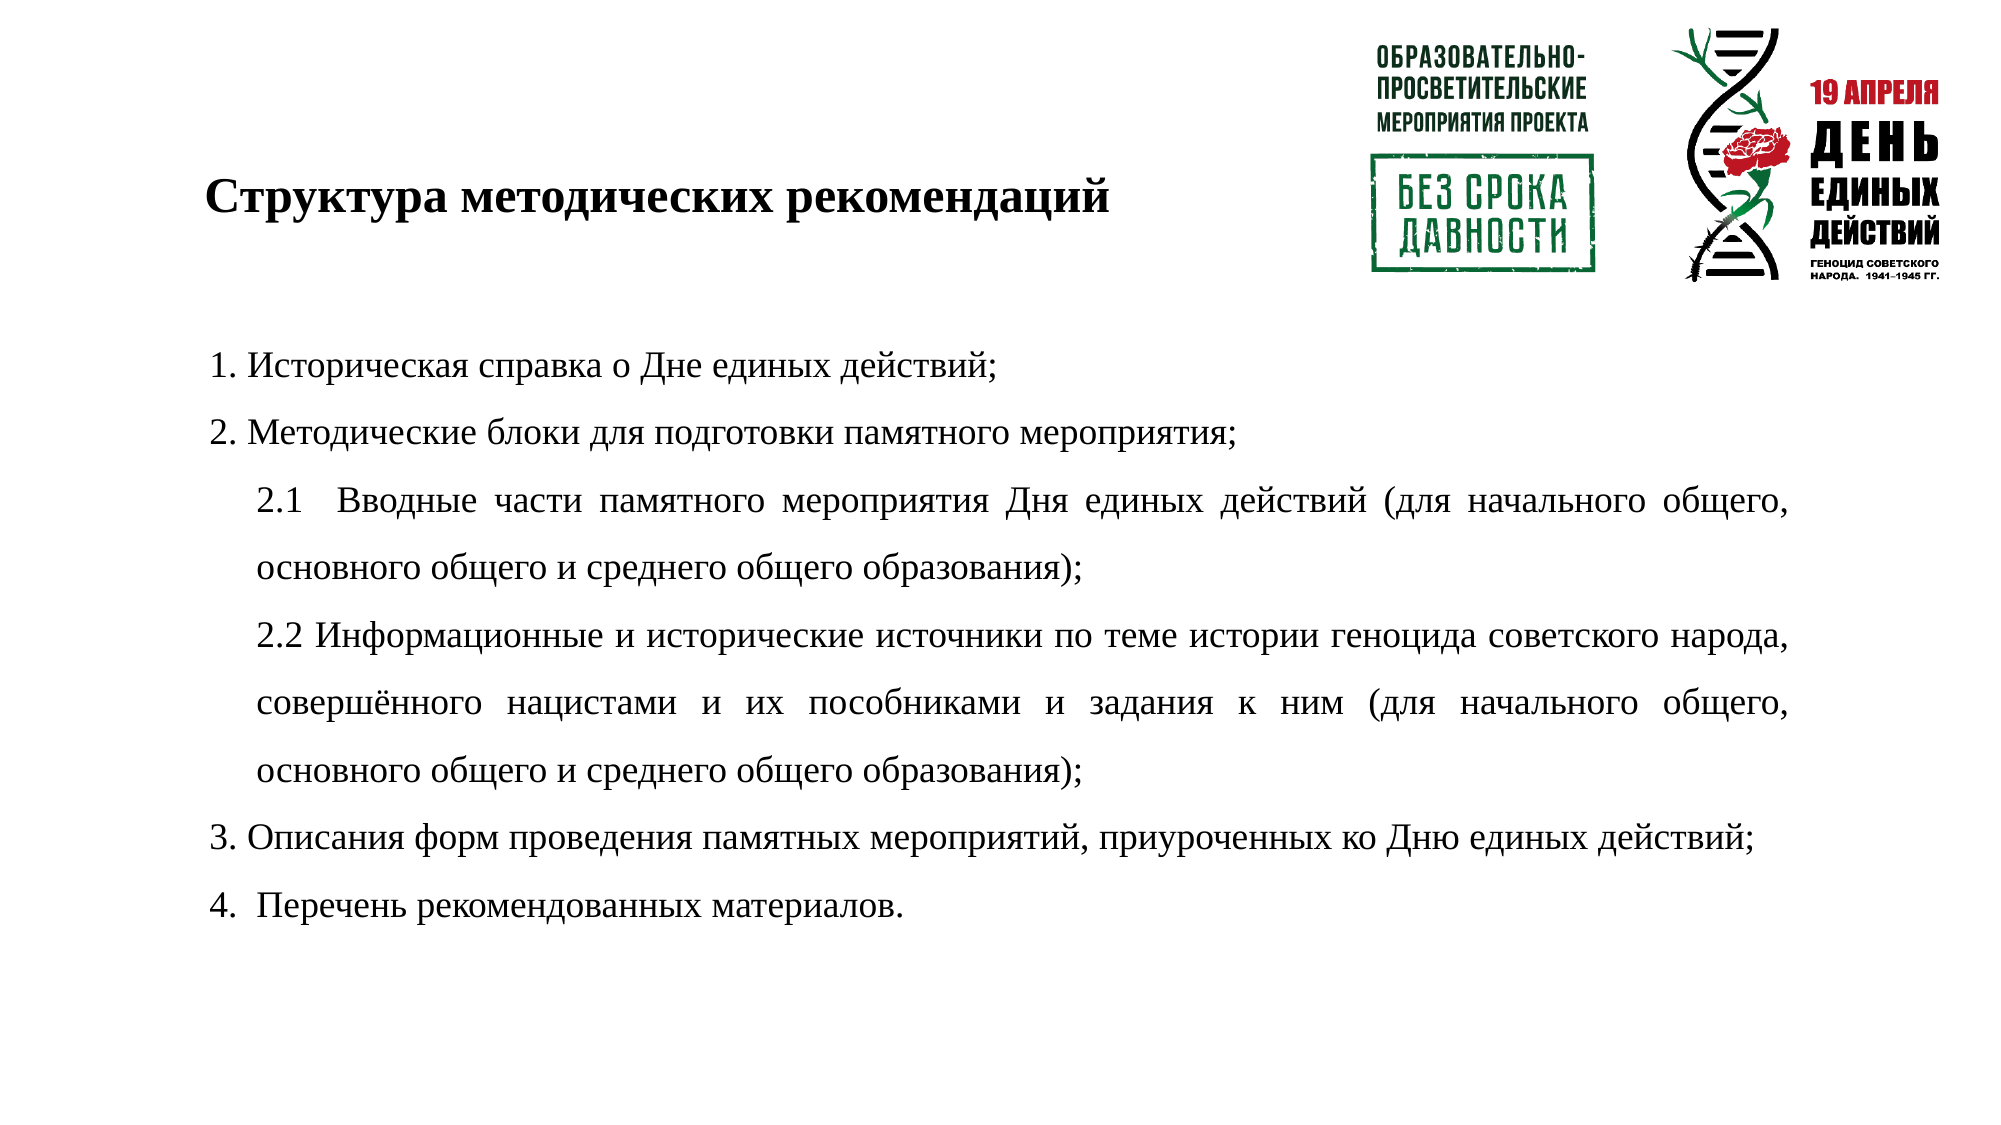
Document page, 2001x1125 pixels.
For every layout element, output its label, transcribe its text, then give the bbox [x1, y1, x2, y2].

text_box Структура методических рекомендаций [142, 155, 1172, 230]
picture [1326, 0, 2000, 311]
text_box 1. Историческая справка о Дне единых действий; 2. Методические блоки для подготовки памятного мероприятия; 2.1 Вводные части памятного мероприятия Дня единых действий (для начального общего, основного общего и среднего общего образования); 2.2 Информационные и исторические источники по теме истории геноцида советского народа, совершённого нацистами и их пособниками и задания к ним (для начального общего, основного общего и среднего общего образования); 3. Описания форм проведения памятных мероприятий, приуроченных ко Дню единых действий; 4. Перечень рекомендованных материалов. [194, 310, 1806, 933]
